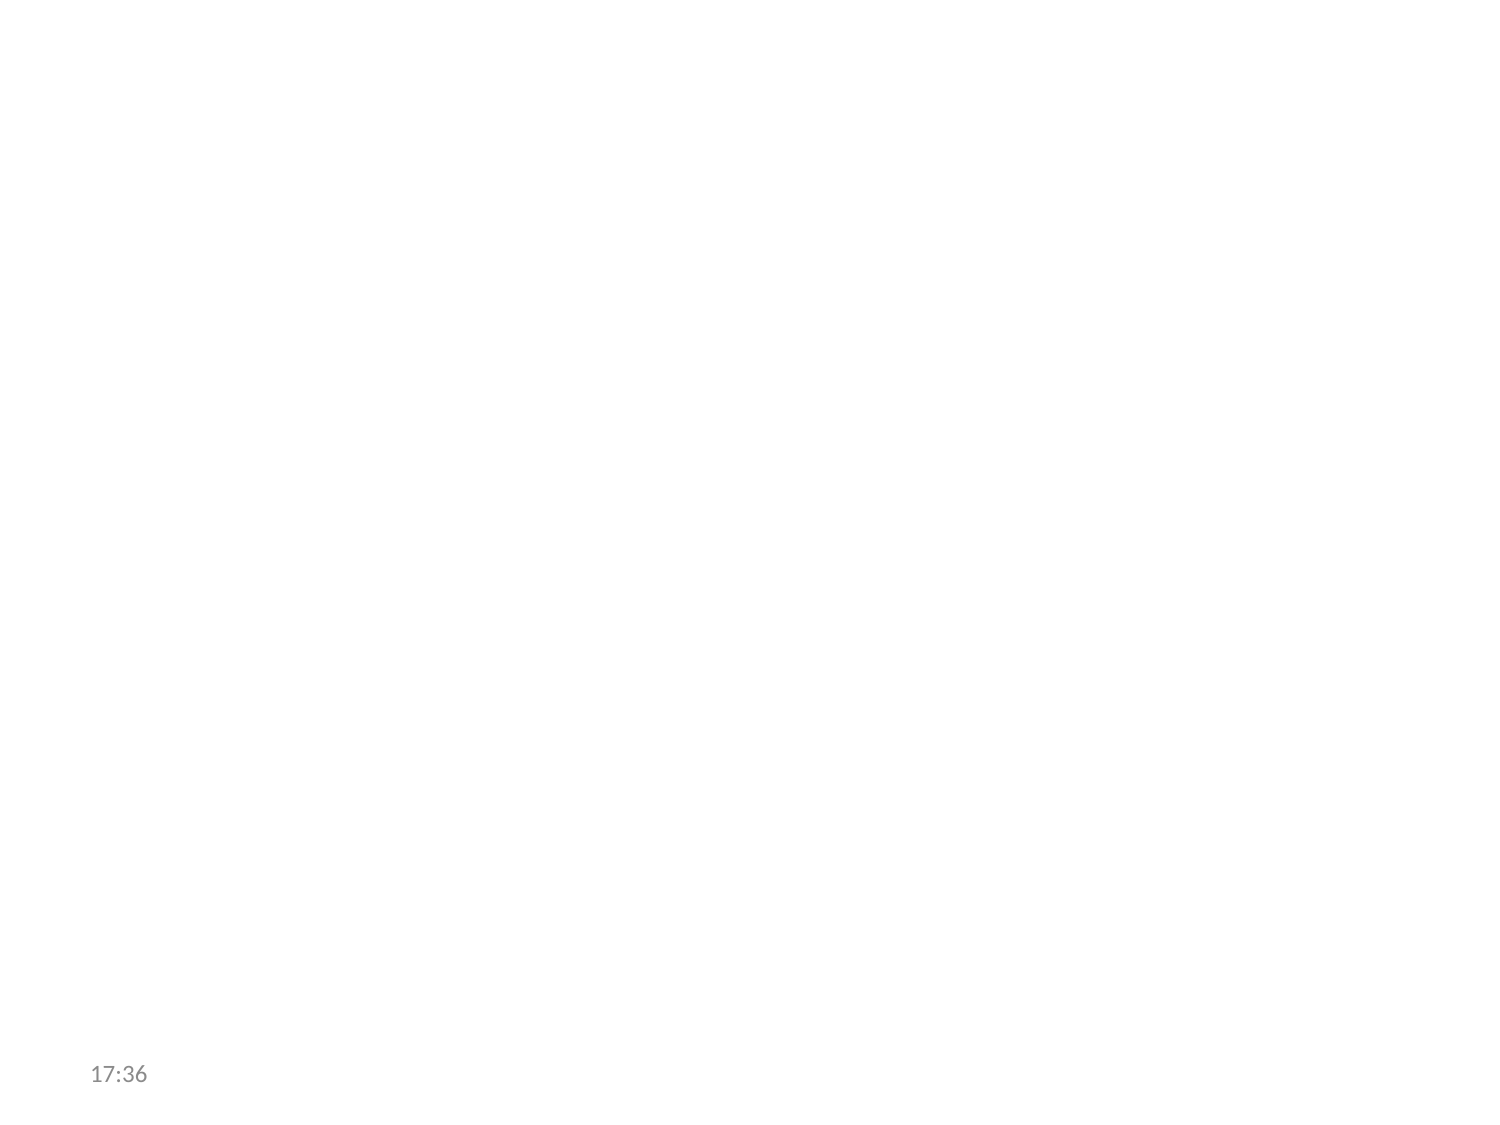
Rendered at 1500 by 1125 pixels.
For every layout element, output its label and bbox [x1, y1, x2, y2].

slide_number [75, 1042, 425, 1103]
